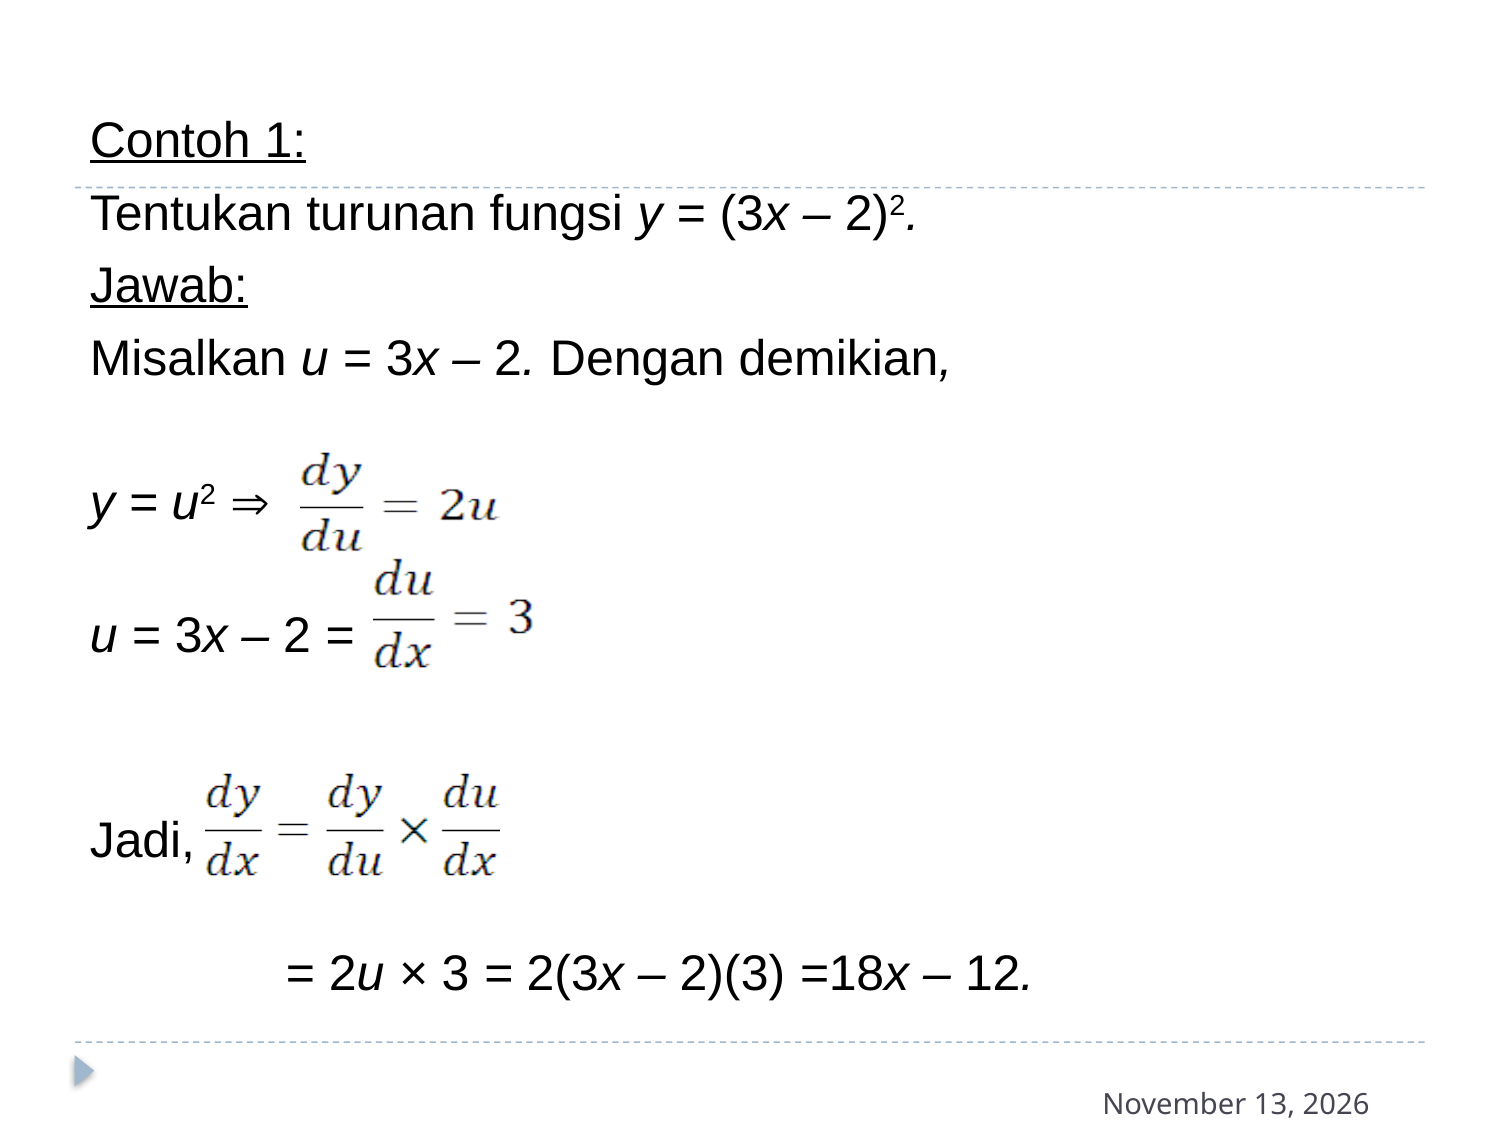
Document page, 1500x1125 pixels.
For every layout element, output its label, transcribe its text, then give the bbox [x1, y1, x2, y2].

list Contoh 1: Tentukan turunan fungsi y = (3x – 2)2. Jawab: Misalkan u = 3x – 2. Dengan demikian, y = u2  u = 3x – 2 = Jadi, = 2u × 3 = 2(3x – 2)(3) =18x – 12. [75, 99, 1475, 1075]
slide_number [1087, 1077, 1500, 1125]
picture [205, 769, 501, 888]
picture [299, 449, 536, 681]
